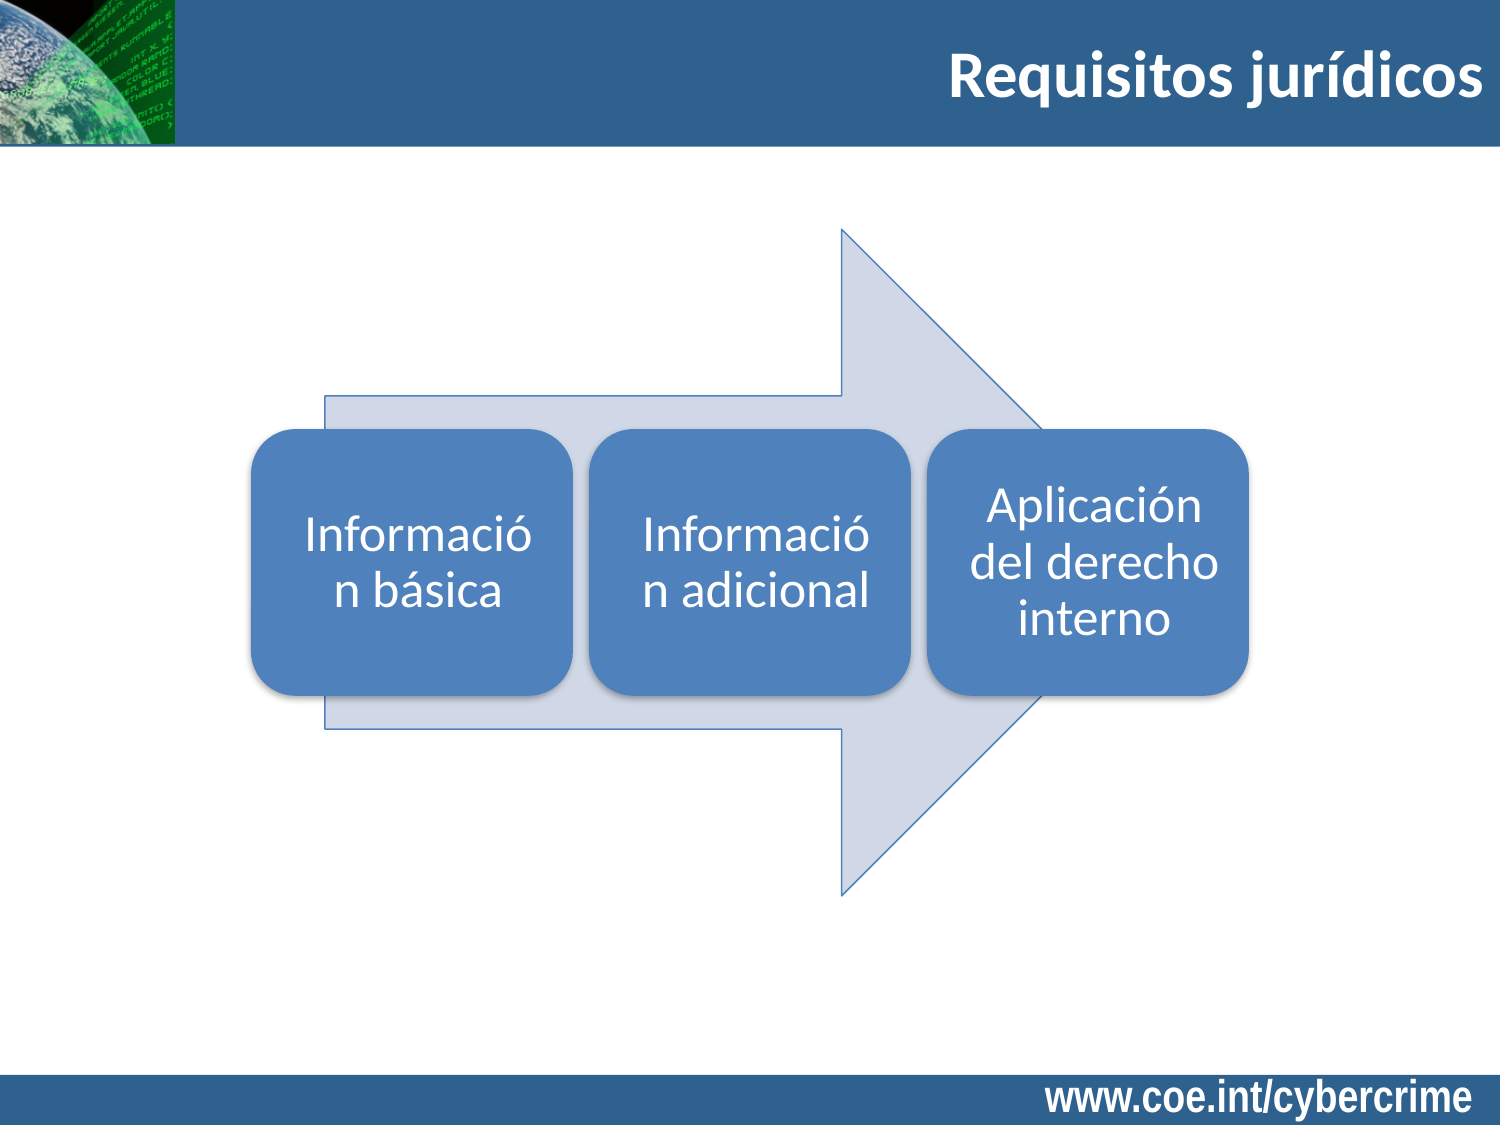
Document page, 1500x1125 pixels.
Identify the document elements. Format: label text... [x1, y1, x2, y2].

picture [0, 0, 175, 144]
text_box [0, 1073, 1030, 1125]
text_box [249, 228, 1251, 897]
text_box www.coe.int/cybercrime [1030, 1059, 1500, 1125]
text_box Requisitos jurídicos [177, 0, 1500, 149]
